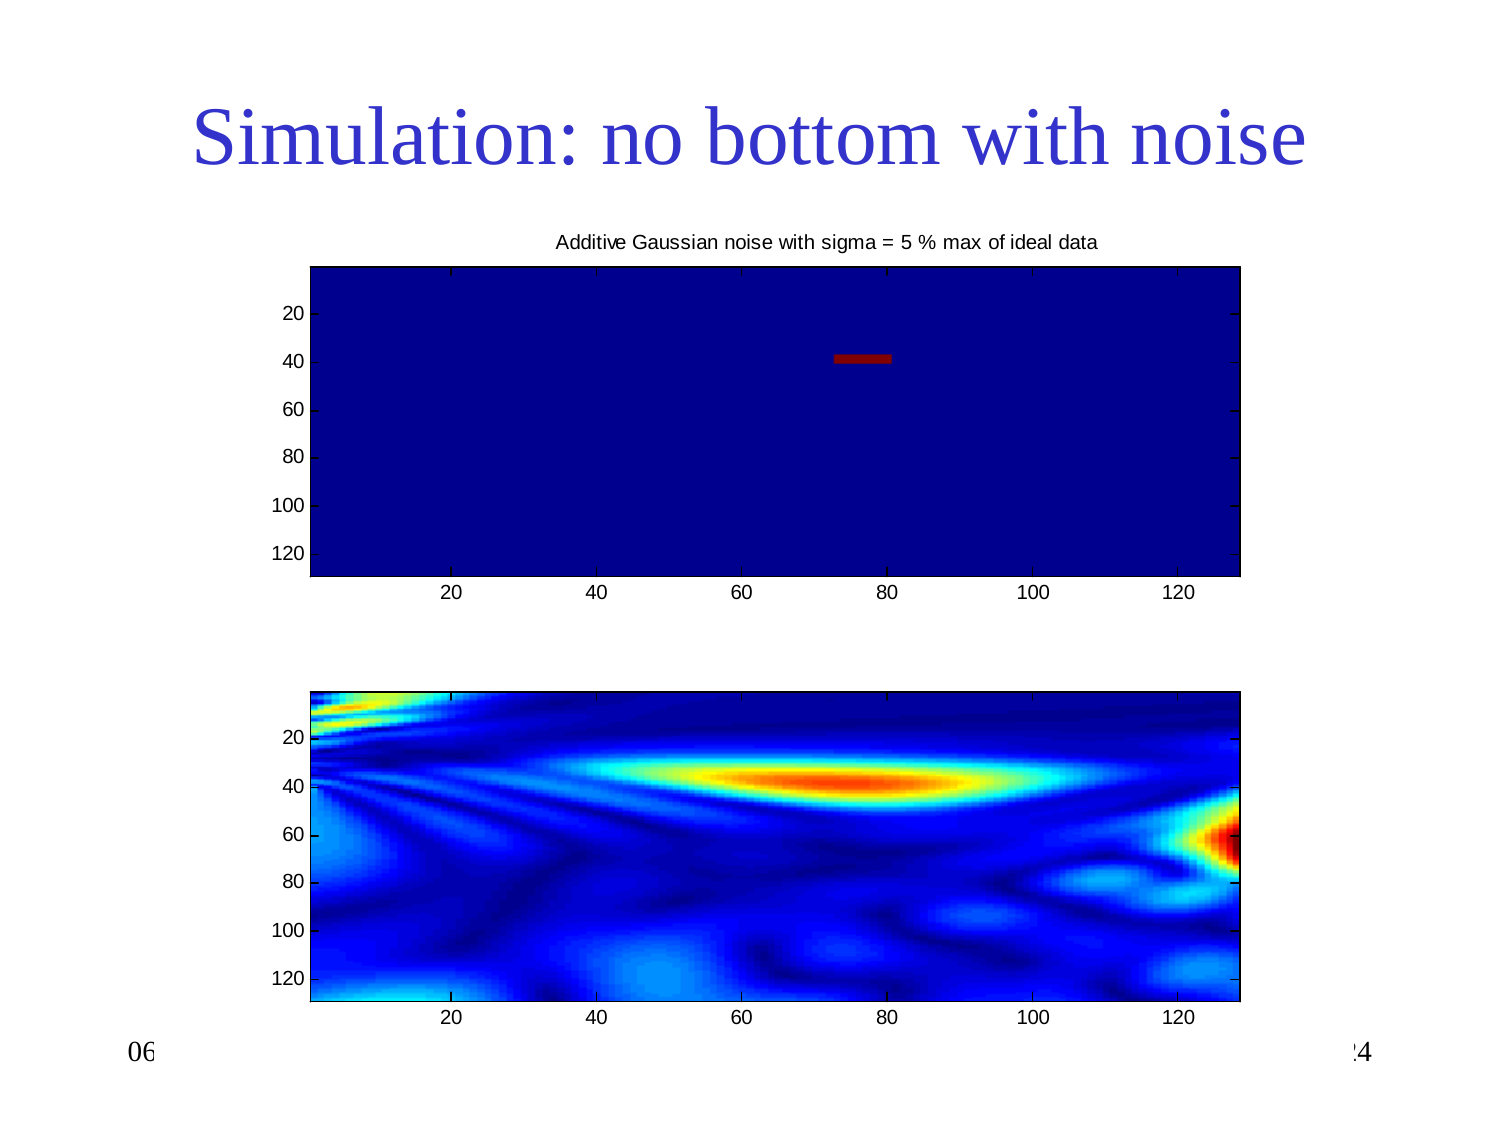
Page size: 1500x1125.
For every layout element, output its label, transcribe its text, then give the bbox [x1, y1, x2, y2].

title Simulation: no bottom with noise [112, 37, 1388, 226]
slide_number 24 [1359, 1024, 1388, 1101]
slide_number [112, 1024, 148, 1101]
picture [153, 199, 1355, 1101]
